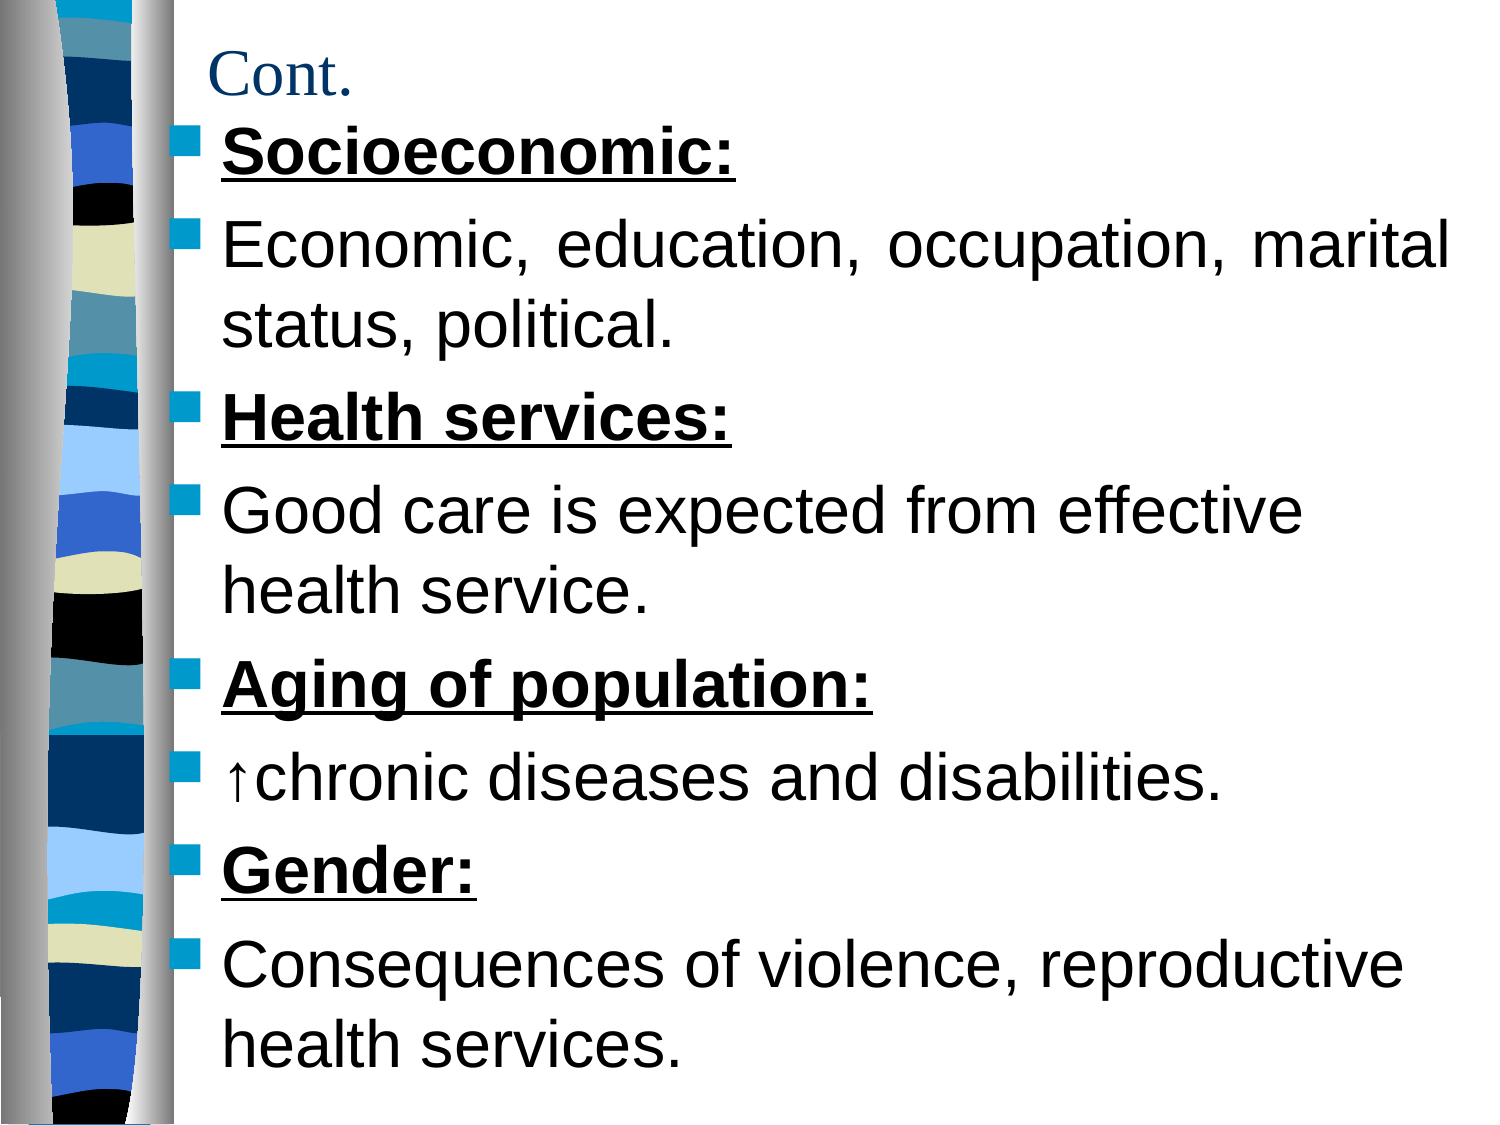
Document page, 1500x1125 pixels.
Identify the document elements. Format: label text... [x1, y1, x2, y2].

list Socioeconomic: Economic, education, occupation, marital status, political. Health services: Good care is expected from effective health service. Aging of population: ↑chronic diseases and disabilities. Gender: Consequences of violence, reproductive health services. [149, 99, 1468, 1088]
title Cont. [192, 24, 1468, 99]
